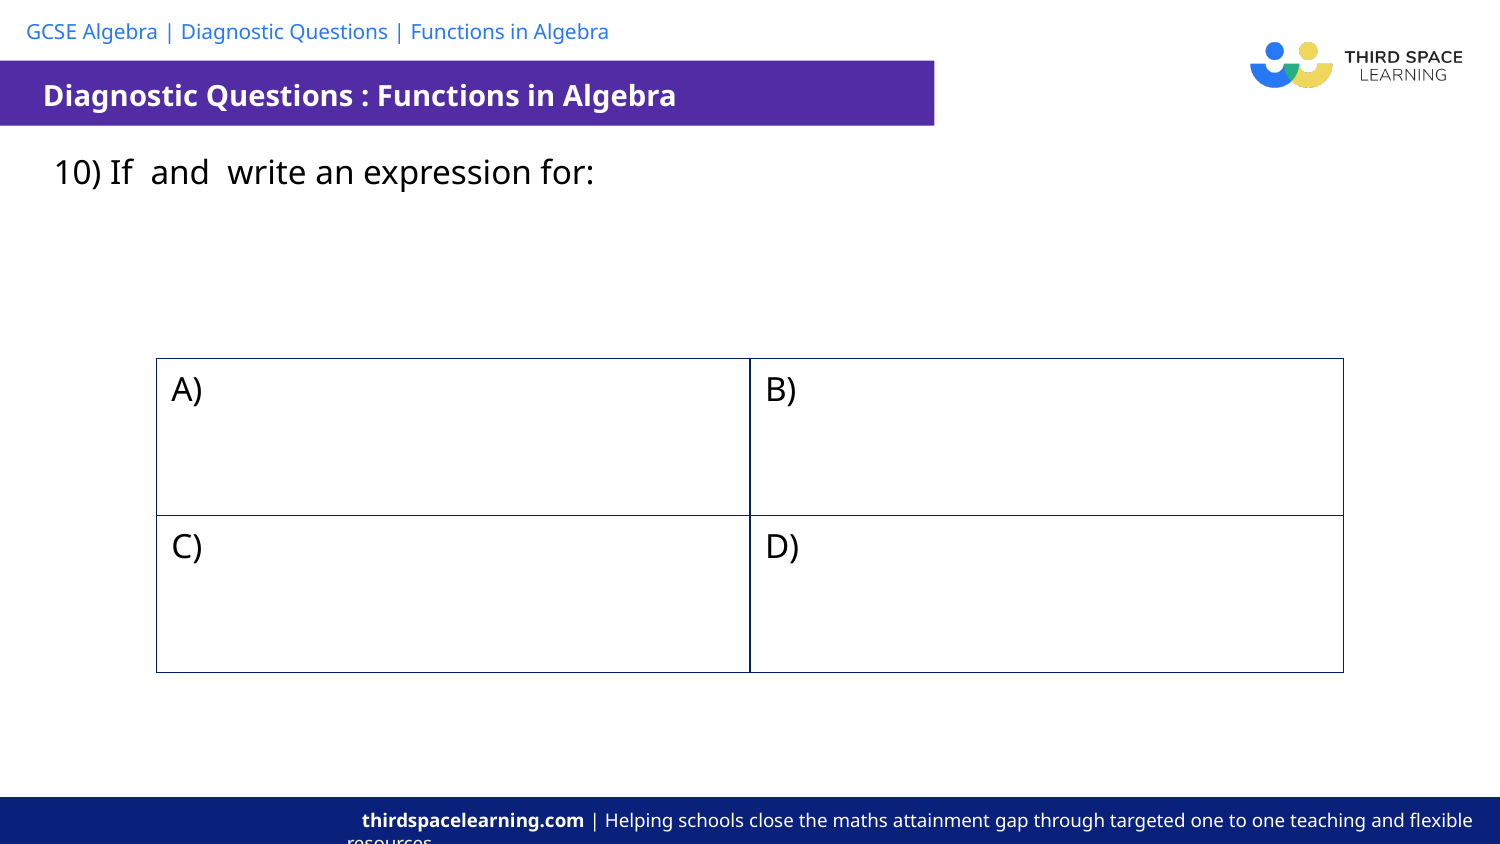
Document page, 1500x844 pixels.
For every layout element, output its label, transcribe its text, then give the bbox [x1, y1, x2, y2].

picture [1250, 33, 1465, 99]
text_box Diagnostic Questions : Functions in Algebra [27, 61, 849, 127]
